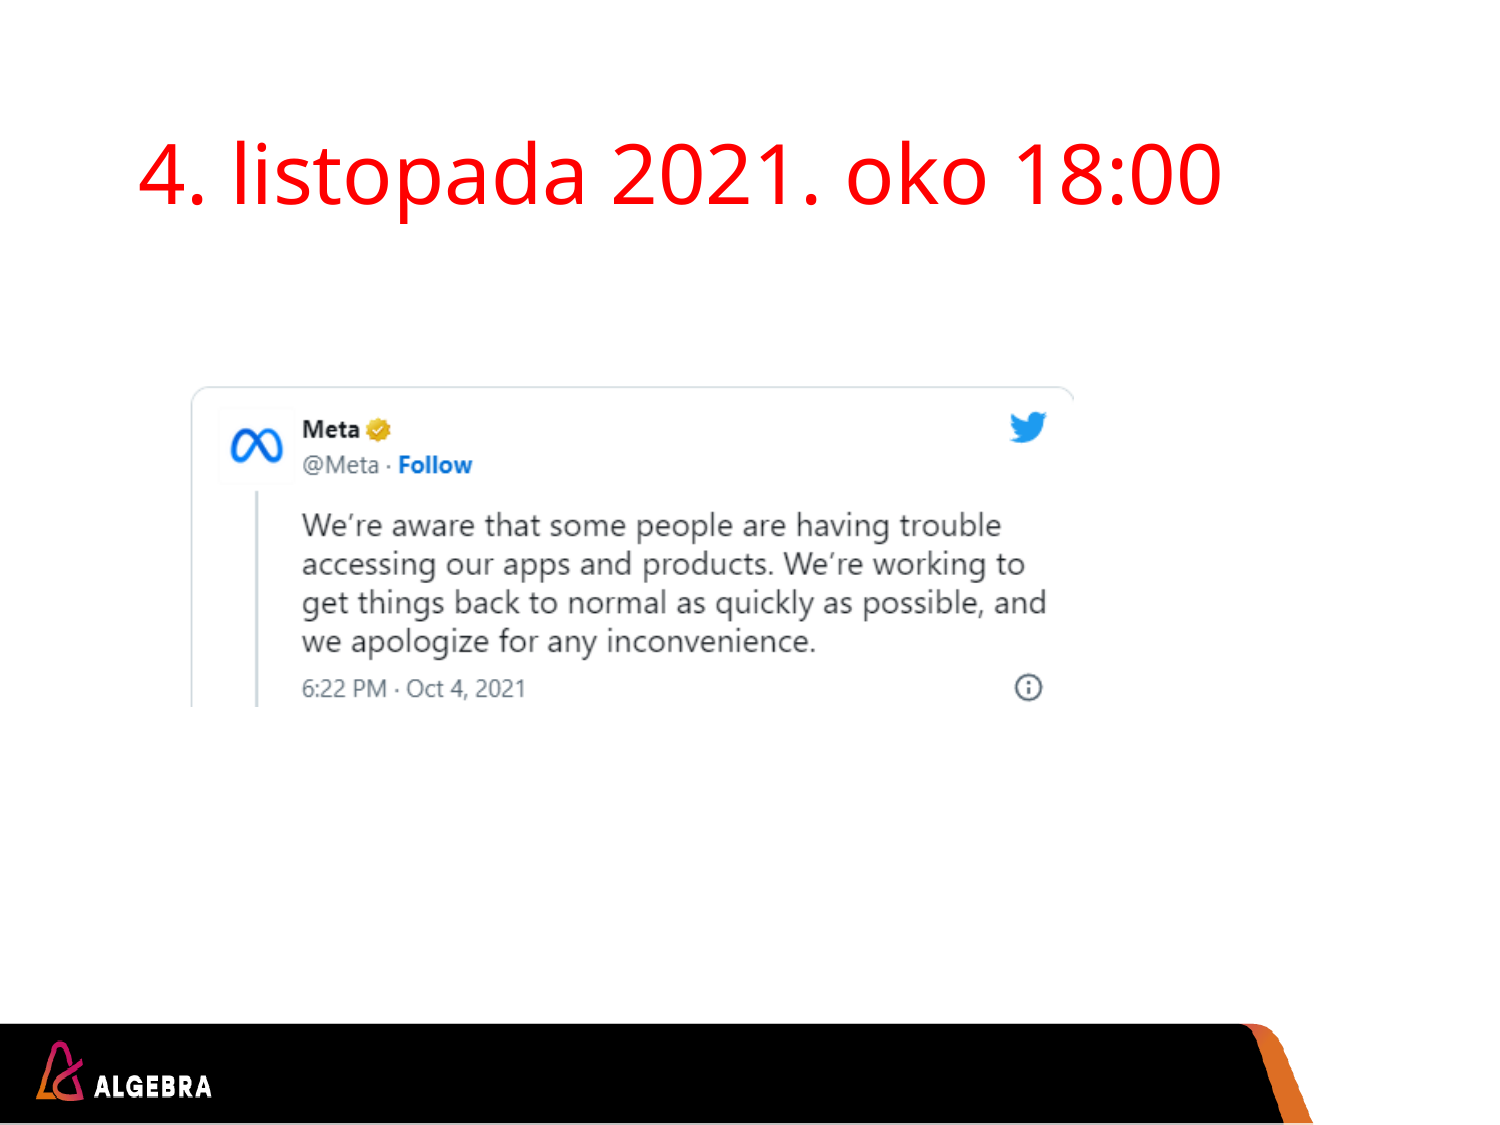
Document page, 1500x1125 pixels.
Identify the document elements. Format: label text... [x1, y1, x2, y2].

picture [0, 1023, 1468, 1125]
text_box 4. listopada 2021. oko 18:00 [123, 113, 1247, 229]
picture [182, 385, 1074, 707]
